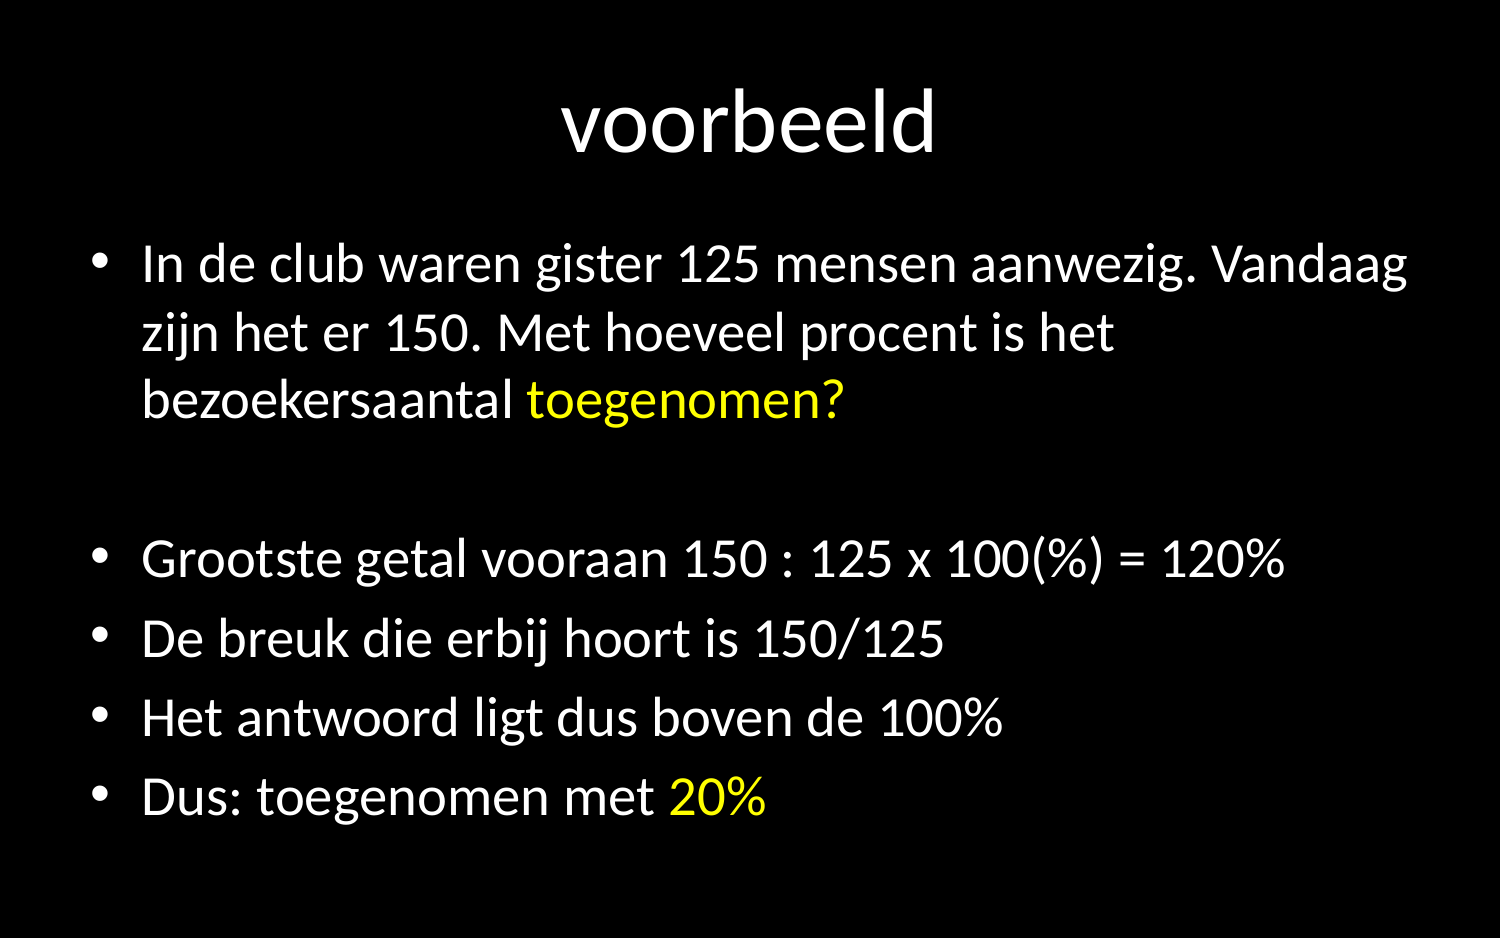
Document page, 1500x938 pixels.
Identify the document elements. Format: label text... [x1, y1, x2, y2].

list In de club waren gister 125 mensen aanwezig. Vandaag zijn het er 150. Met hoeveel procent is het bezoekersaantal toegenomen? Grootste getal vooraan 150 : 125 x 100(%) = 120% De breuk die erbij hoort is 150/125 Het antwoord ligt dus boven de 100% Dus: toegenomen met 20% [75, 218, 1425, 838]
title voorbeeld [75, 37, 1425, 194]
